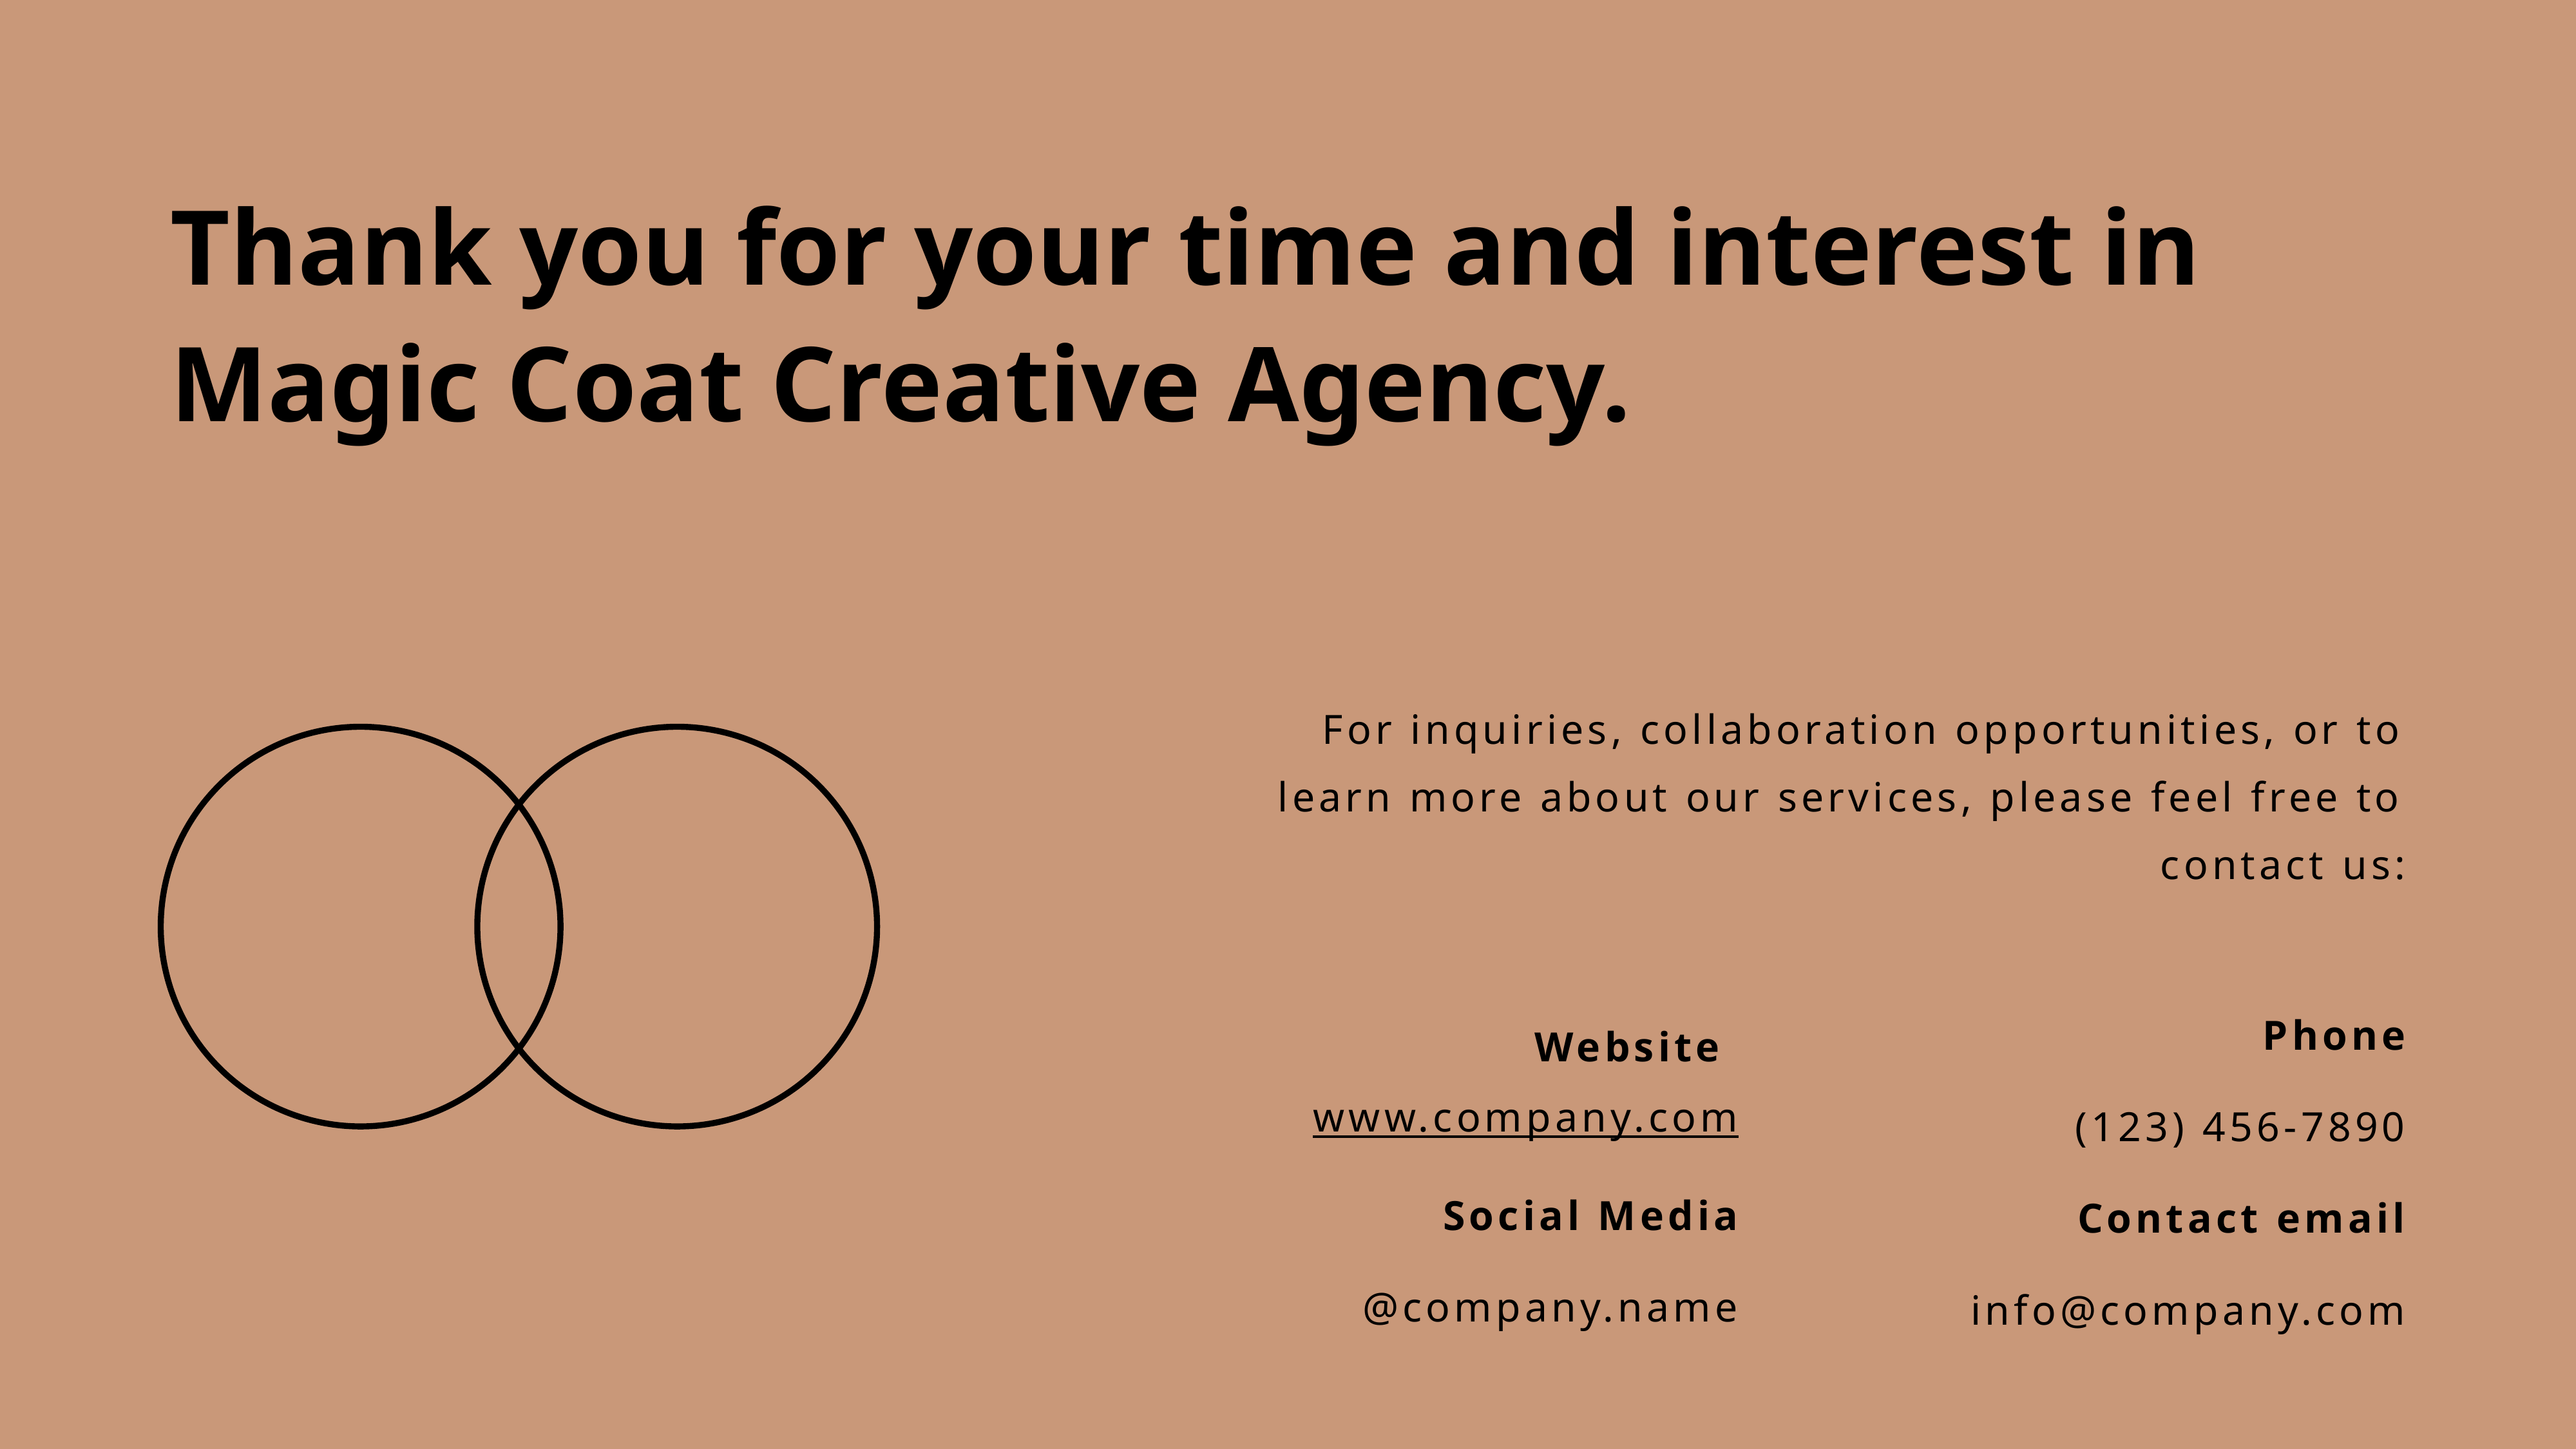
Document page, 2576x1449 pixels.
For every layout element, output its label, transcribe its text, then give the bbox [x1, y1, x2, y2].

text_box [319, 568, 719, 1285]
text_box Website www.company.com Social Media @company.name [1288, 998, 1748, 1335]
text_box Thank you for your time and interest in Magic Coat Creative Agency. [160, 164, 2416, 447]
text_box For inquiries, collaboration opportunities, or to learn more about our services, please feel free to contact us: [1267, 680, 2416, 893]
text_box Phone (123) 456-7890 Contact email info@company.com [1955, 985, 2416, 1338]
